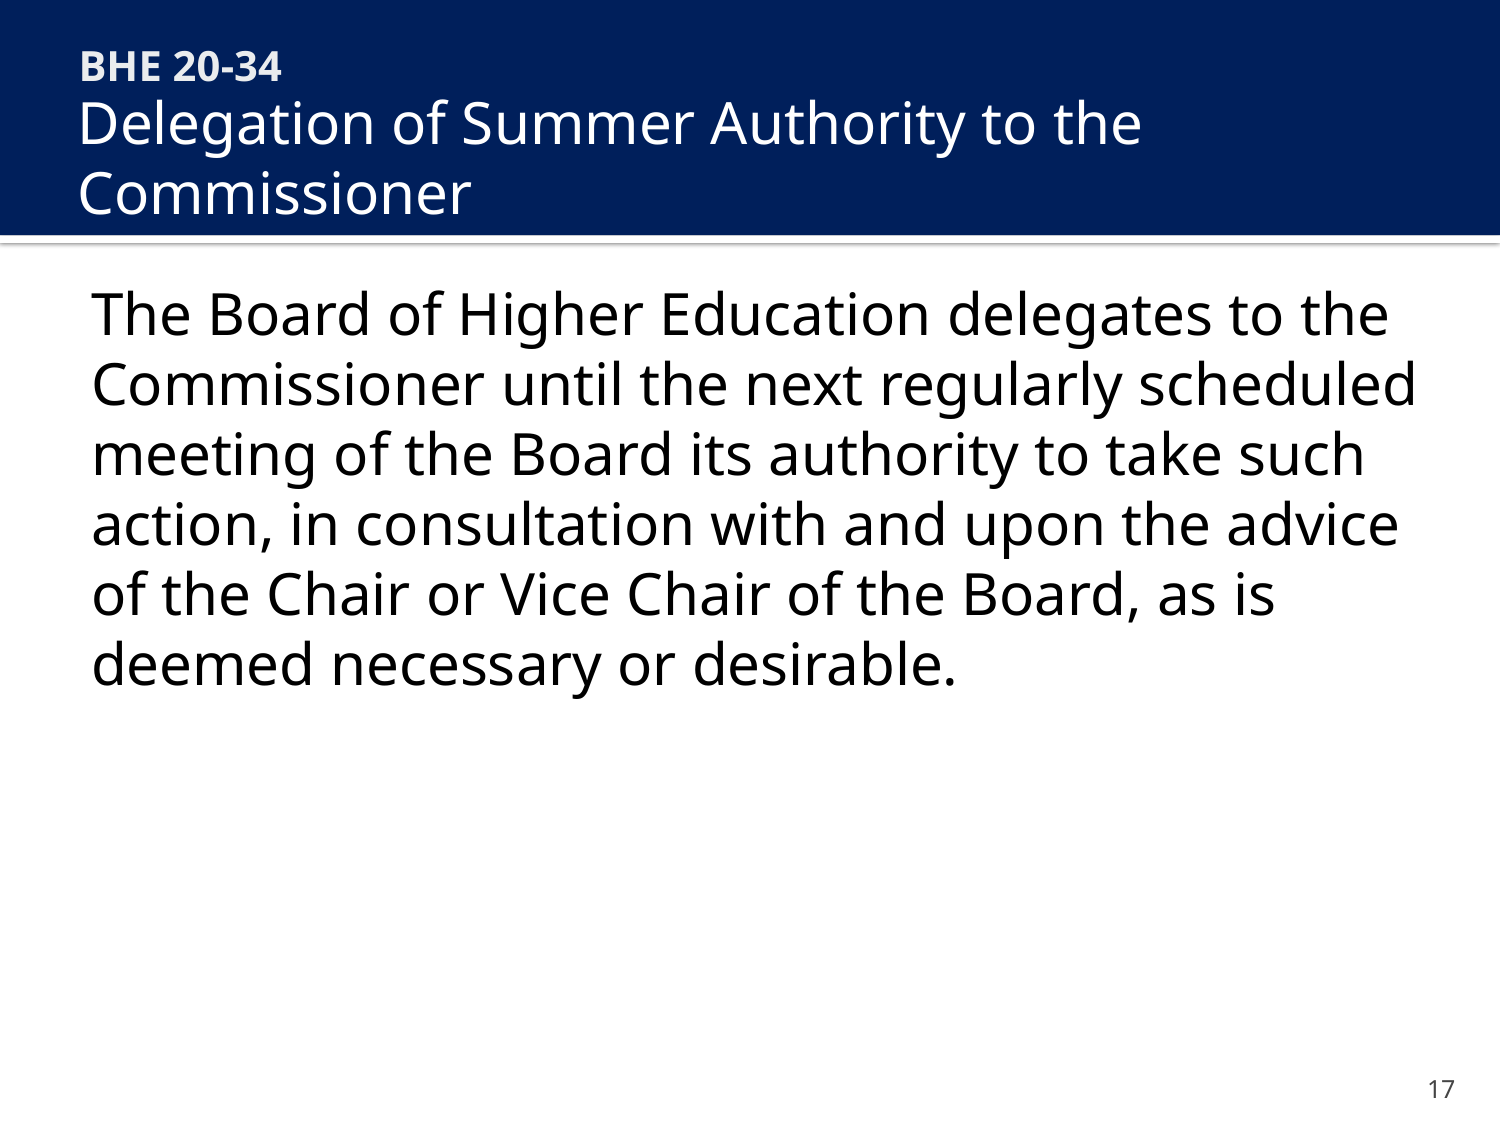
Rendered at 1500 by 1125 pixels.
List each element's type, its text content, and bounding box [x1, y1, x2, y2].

list BHE 20-34 [49, 24, 1451, 101]
title Delegation of Summer Authority to the Commissioner [62, 87, 1438, 226]
list The Board of Higher Education delegates to the Commissioner until the next regularly scheduled meeting of the Board its authority to take such action, in consultation with and upon the advice of the Chair or Vice Chair of the Board, as is deemed necessary or desirable. [62, 262, 1438, 1022]
